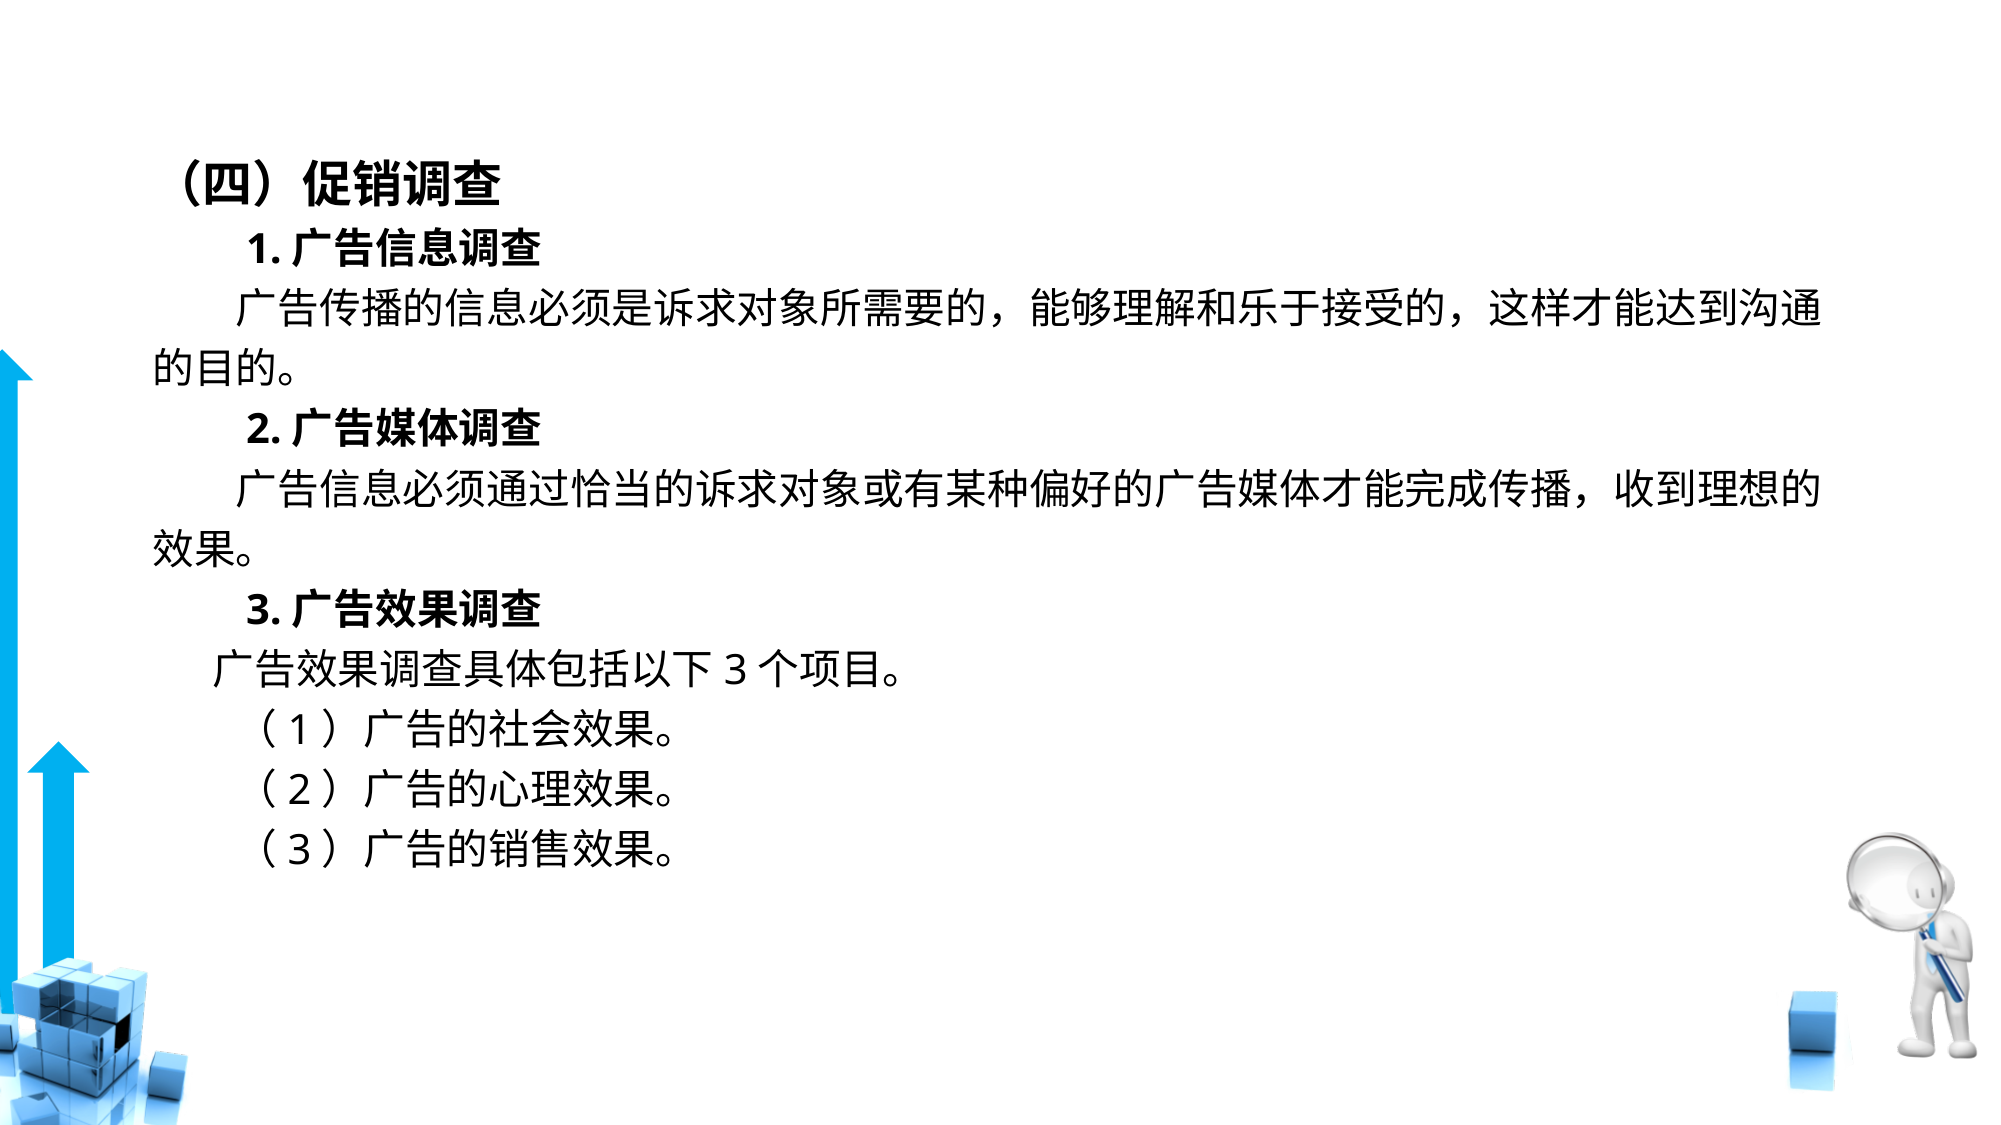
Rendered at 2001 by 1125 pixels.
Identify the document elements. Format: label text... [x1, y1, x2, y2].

title （四）促销调查 1.广告信息调查 广告传播的信息必须是诉求对象所需要的，能够理解和乐于接受的，这样才能达到沟通的目的。 2.广告媒体调查 广告信息必须通过恰当的诉求对象或有某种偏好的广告媒体才能完成传播，收到理想的效果。 3.广告效果调查 广告效果调查具体包括以下3个项目。 （1）广告的社会效果。 （2）广告的心理效果。 （3）广告的销售效果。 [137, 132, 1863, 1003]
picture [1750, 832, 1994, 1102]
picture [0, 948, 193, 1125]
